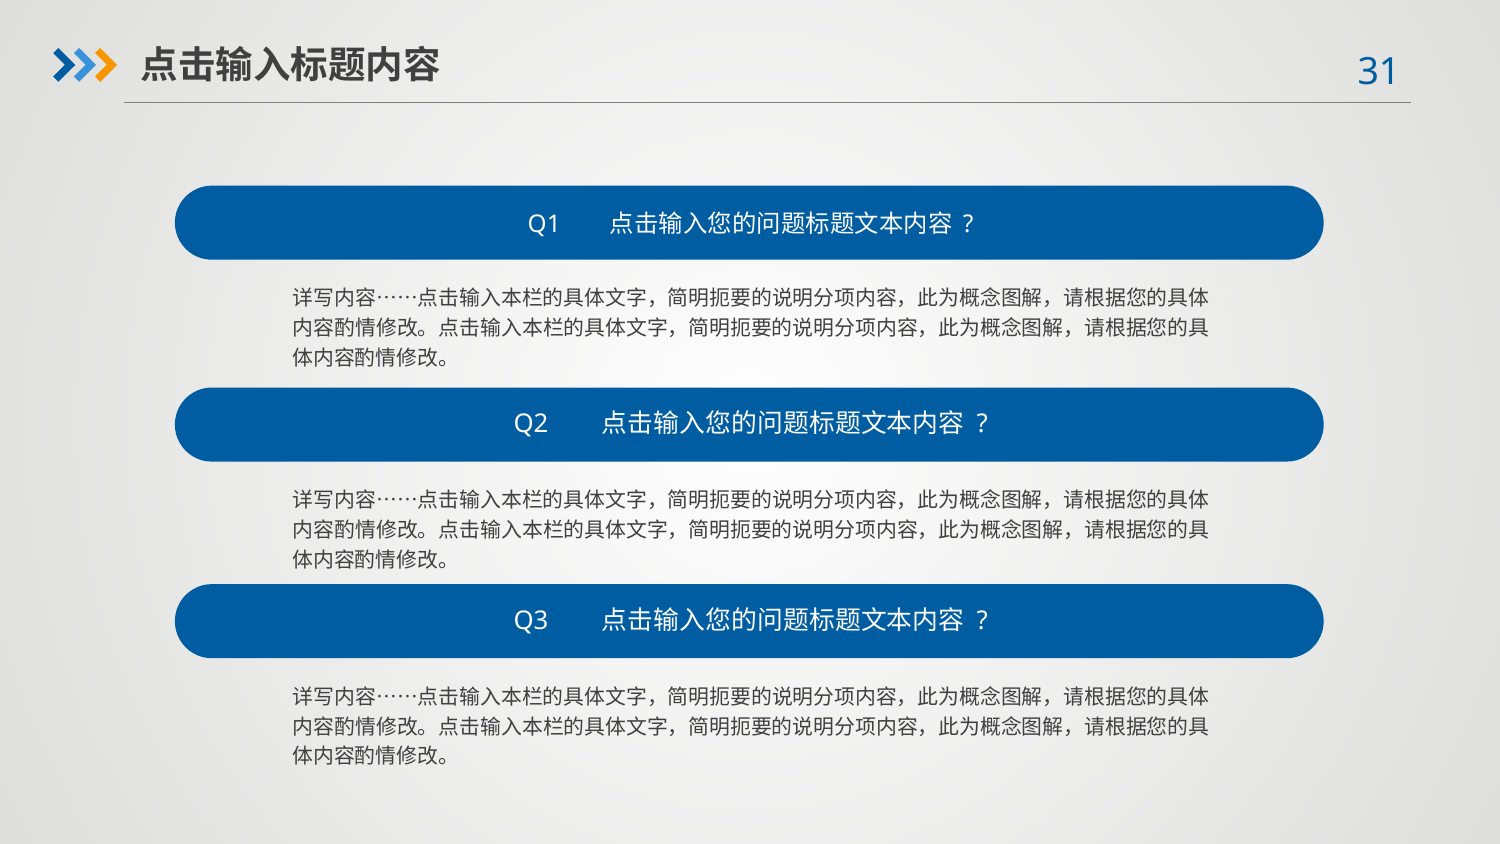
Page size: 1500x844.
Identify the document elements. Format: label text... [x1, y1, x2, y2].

picture [0, 0, 1500, 844]
text_box Q2 点击输入您的问题标题文本内容 ? [502, 399, 999, 450]
text_box Q3 点击输入您的问题标题文本内容 ? [502, 595, 999, 647]
text_box 详写内容……点击输入本栏的具体文字，简明扼要的说明分项内容，此为概念图解，请根据您的具体内容酌情修改。点击输入本栏的具体文字，简明扼要的说明分项内容，此为概念图解，请根据您的具体内容酌情修改。 [292, 678, 1209, 769]
text_box 详写内容……点击输入本栏的具体文字，简明扼要的说明分项内容，此为概念图解，请根据您的具体内容酌情修改。点击输入本栏的具体文字，简明扼要的说明分项内容，此为概念图解，请根据您的具体内容酌情修改。 [292, 481, 1209, 572]
text_box Q1 点击输入您的问题标题文本内容 ? [502, 197, 999, 248]
text_box [174, 387, 1324, 462]
text_box 详写内容……点击输入本栏的具体文字，简明扼要的说明分项内容，此为概念图解，请根据您的具体内容酌情修改。点击输入本栏的具体文字，简明扼要的说明分项内容，此为概念图解，请根据您的具体内容酌情修改。 [292, 279, 1209, 370]
text_box 点击输入标题内容 [140, 32, 491, 95]
text_box [174, 185, 1324, 260]
text_box [174, 584, 1324, 659]
